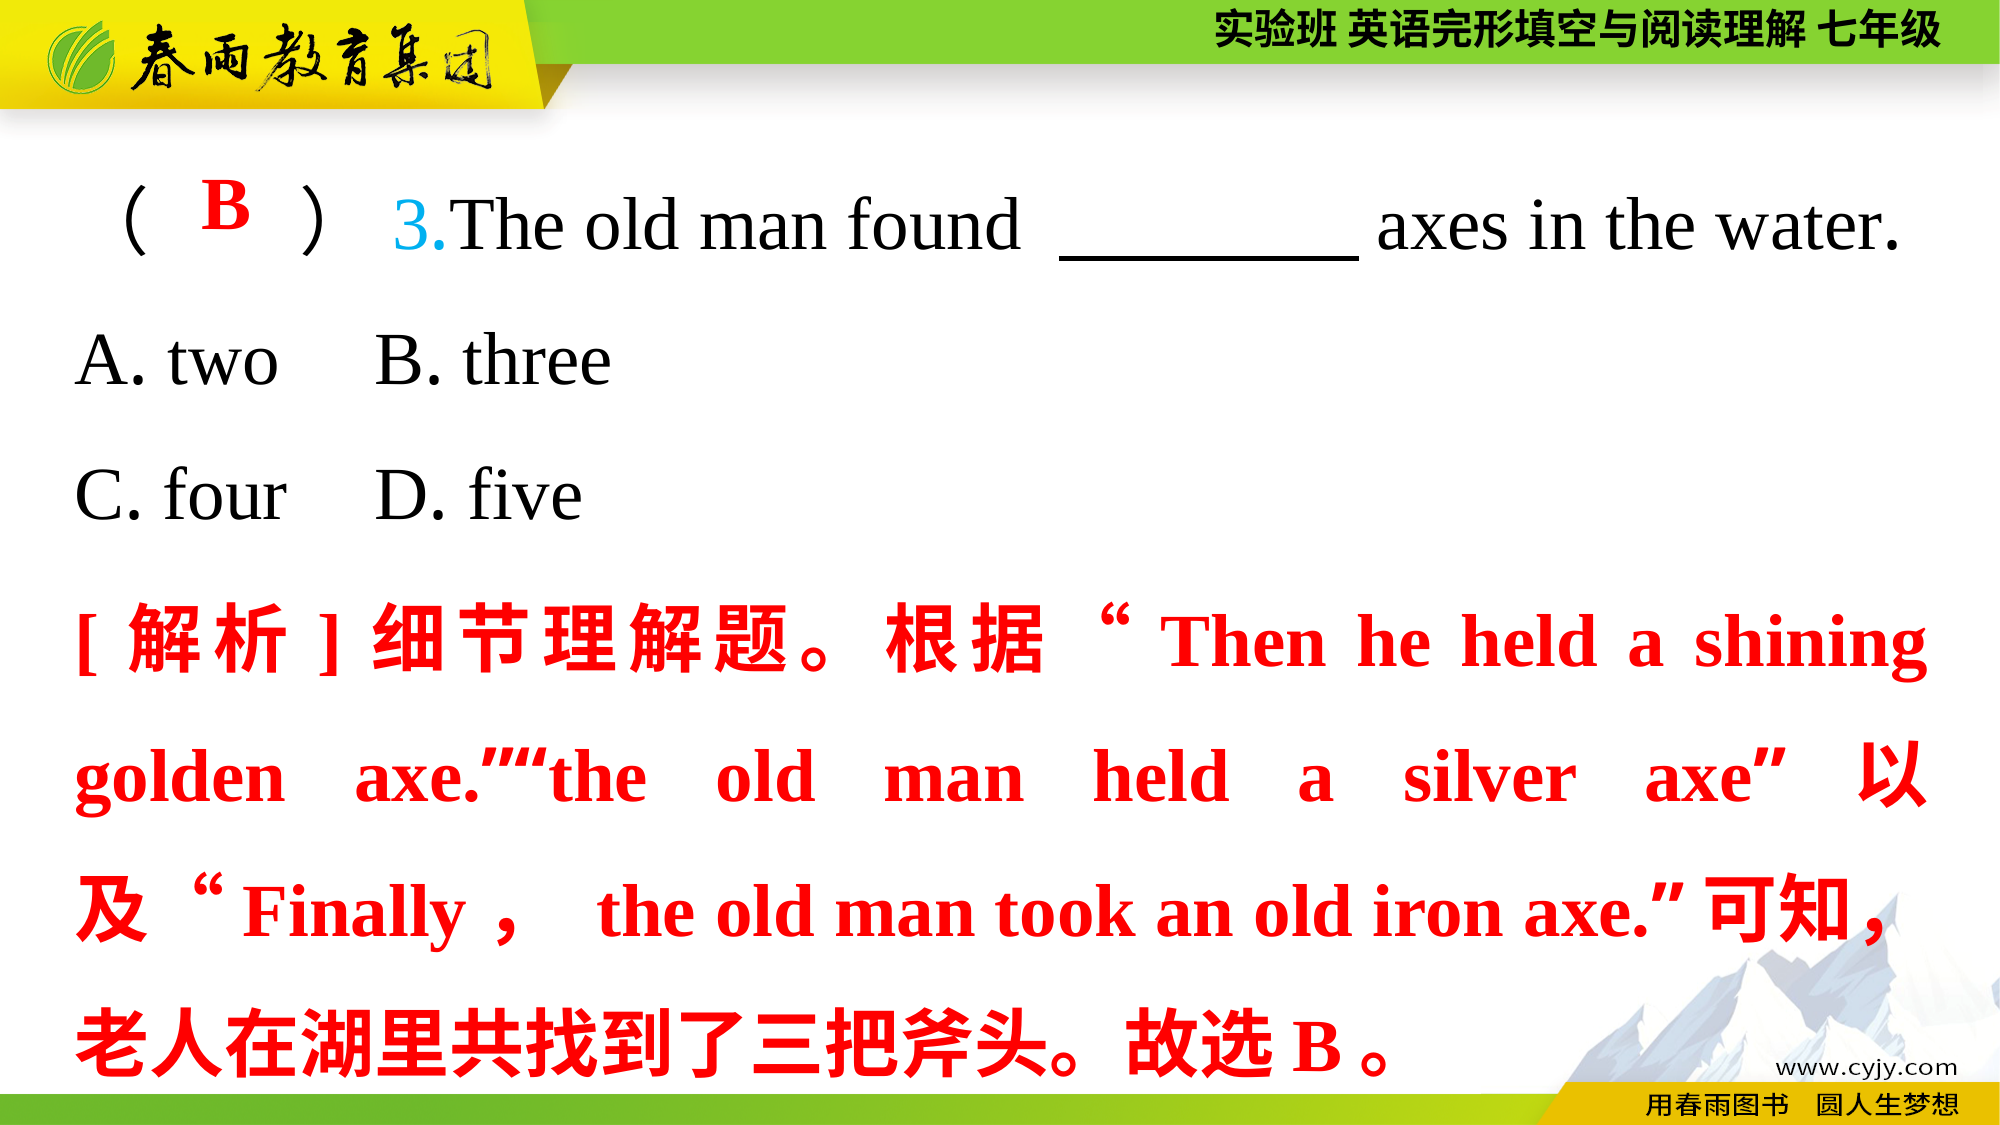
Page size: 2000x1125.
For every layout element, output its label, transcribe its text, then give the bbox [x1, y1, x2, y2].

picture [0, 0, 2000, 1125]
list （ ）3.The old man found axes in the water. A. two B. three C. four D. five [59, 122, 1944, 530]
text_box [解析]细节理解题。根据“Then he held a shining golden axe.”“the old man held a silver axe”以及“Finally， the old man took an old iron axe.”可知，老人在湖里共找到了三把斧头。故选B。 [59, 538, 1944, 1094]
